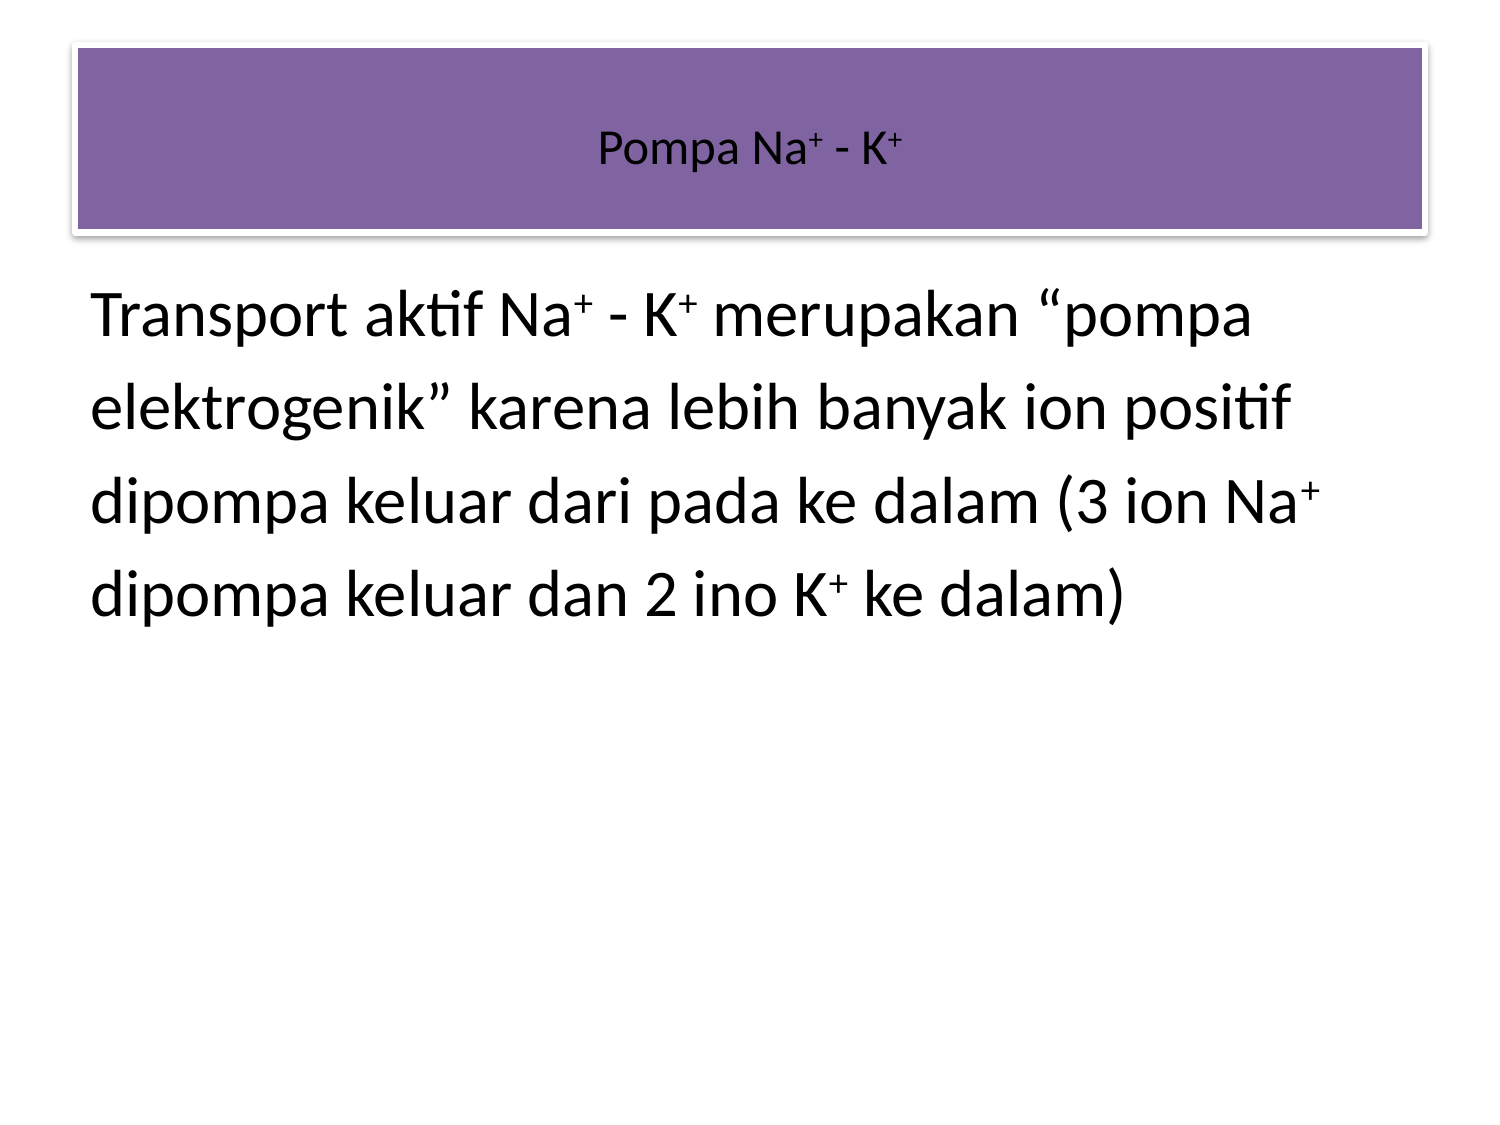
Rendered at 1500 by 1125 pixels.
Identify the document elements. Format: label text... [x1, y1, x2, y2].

title Pompa Na+ - K+ [72, 42, 1428, 236]
list Transport aktif Na+ - K+ merupakan “pompa elektrogenik” karena lebih banyak ion positif dipompa keluar dari pada ke dalam (3 ion Na+ dipompa keluar dan 2 ino K+ ke dalam) [75, 262, 1425, 875]
